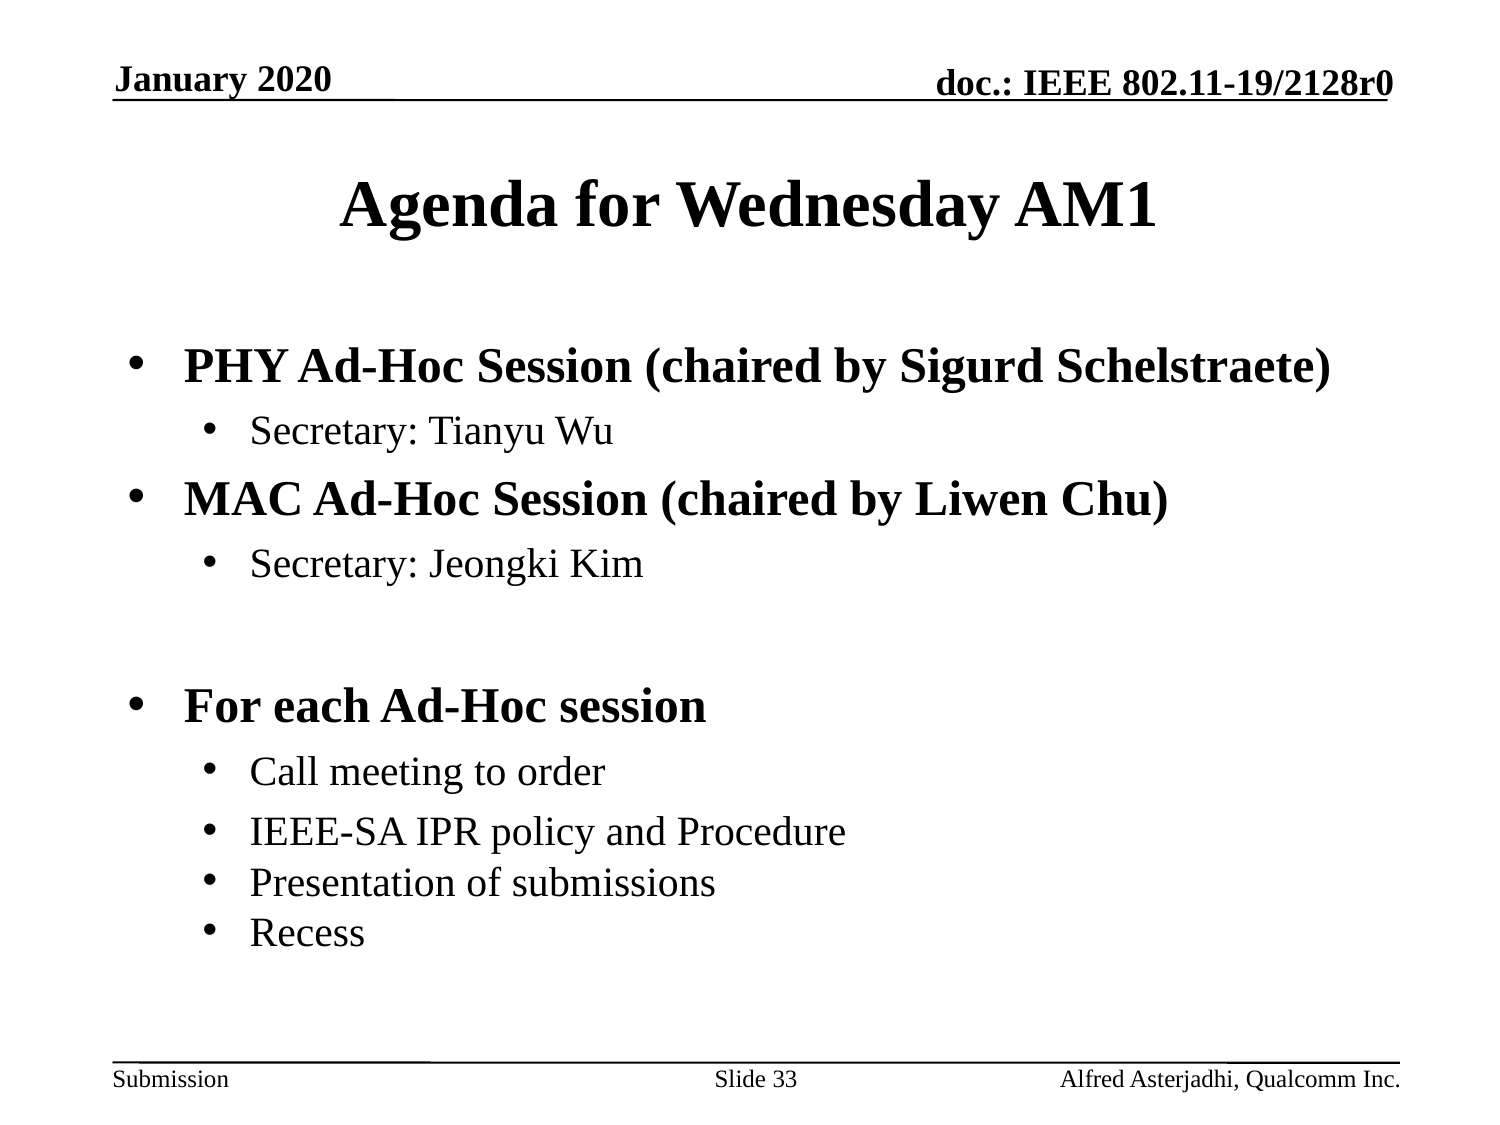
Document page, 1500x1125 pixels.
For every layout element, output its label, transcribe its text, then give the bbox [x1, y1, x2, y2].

slide_number Slide 33 [712, 1061, 800, 1123]
list PHY Ad-Hoc Session (chaired by Sigurd Schelstraete) Secretary: Tianyu Wu MAC Ad-Hoc Session (chaired by Liwen Chu) Secretary: Jeongki Kim For each Ad-Hoc session Call meeting to order IEEE-SA IPR policy and Procedure Presentation of submissions Recess [112, 324, 1388, 1000]
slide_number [114, 54, 493, 100]
title Agenda for Wednesday AM1 [112, 112, 1388, 288]
footer Alfred Asterjadhi, Qualcomm Inc. [878, 1061, 1402, 1093]
